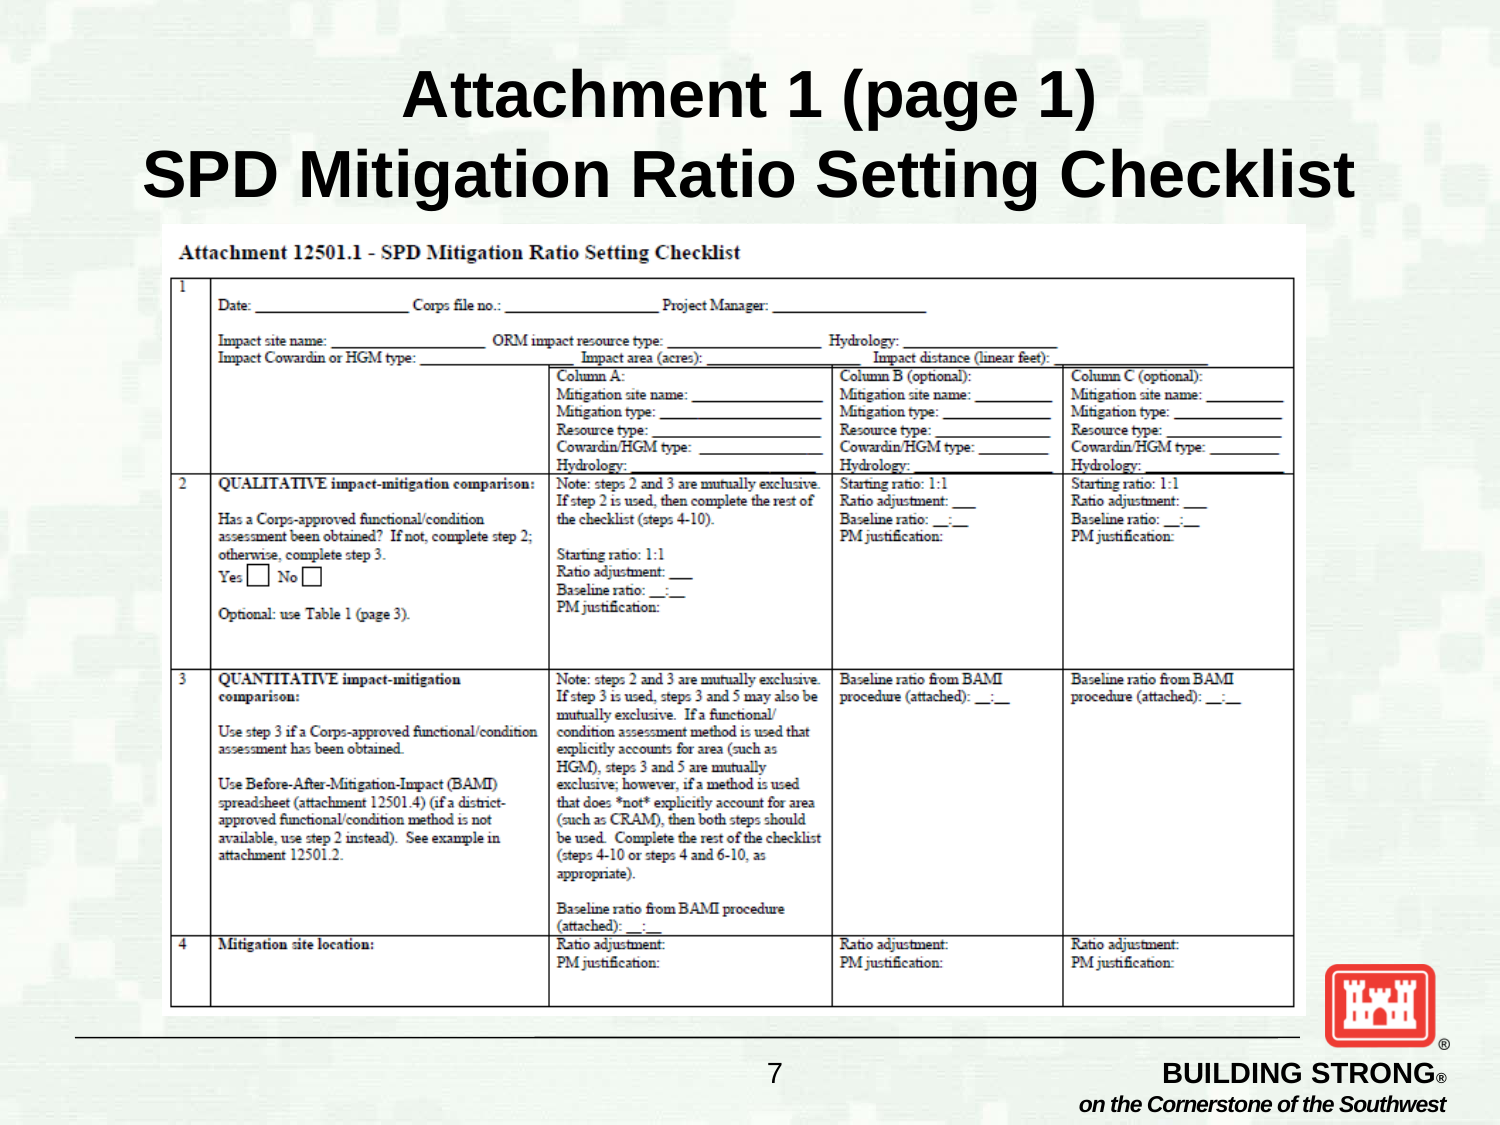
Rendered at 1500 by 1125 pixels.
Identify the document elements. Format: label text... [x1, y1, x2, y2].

picture [0, 0, 1500, 1125]
slide_number 7 [599, 1046, 951, 1125]
title Attachment 1 (page 1) SPD Mitigation Ratio Setting Checklist [74, 37, 1426, 226]
